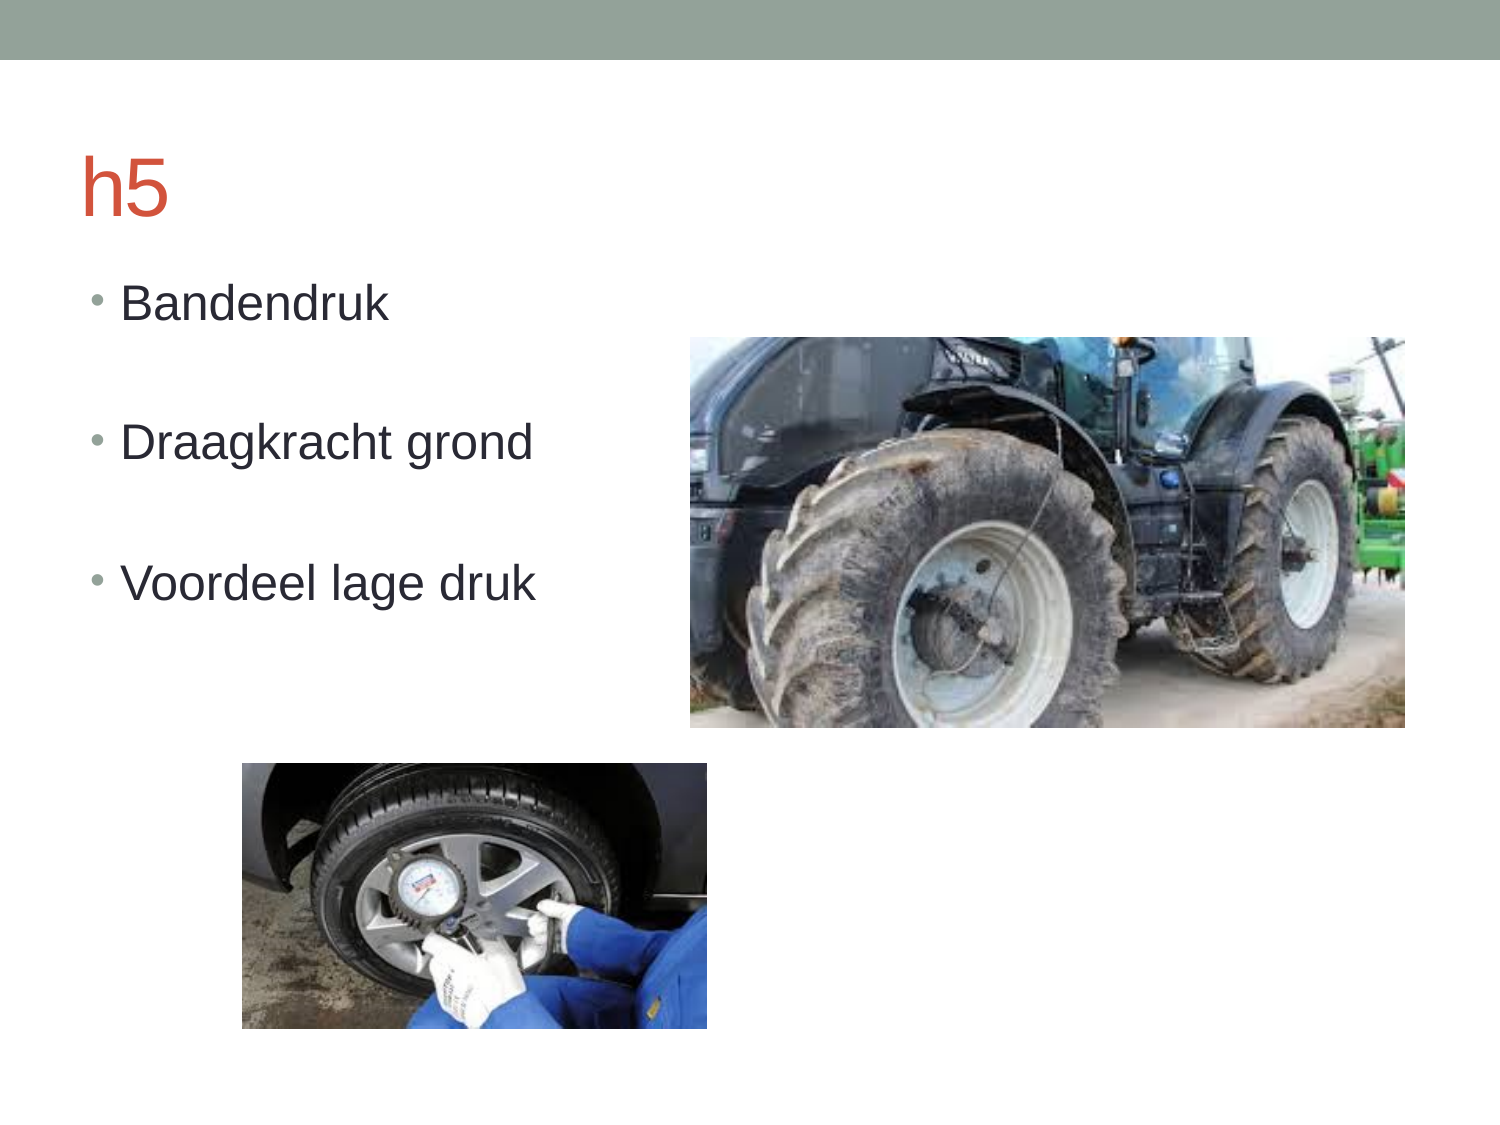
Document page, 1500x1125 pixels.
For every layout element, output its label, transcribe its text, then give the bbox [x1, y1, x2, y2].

picture [690, 337, 1405, 728]
title h5 [64, 101, 1415, 265]
list Bandendruk Draagkracht grond Voordeel lage druk [75, 262, 1425, 1063]
picture [241, 762, 707, 1030]
